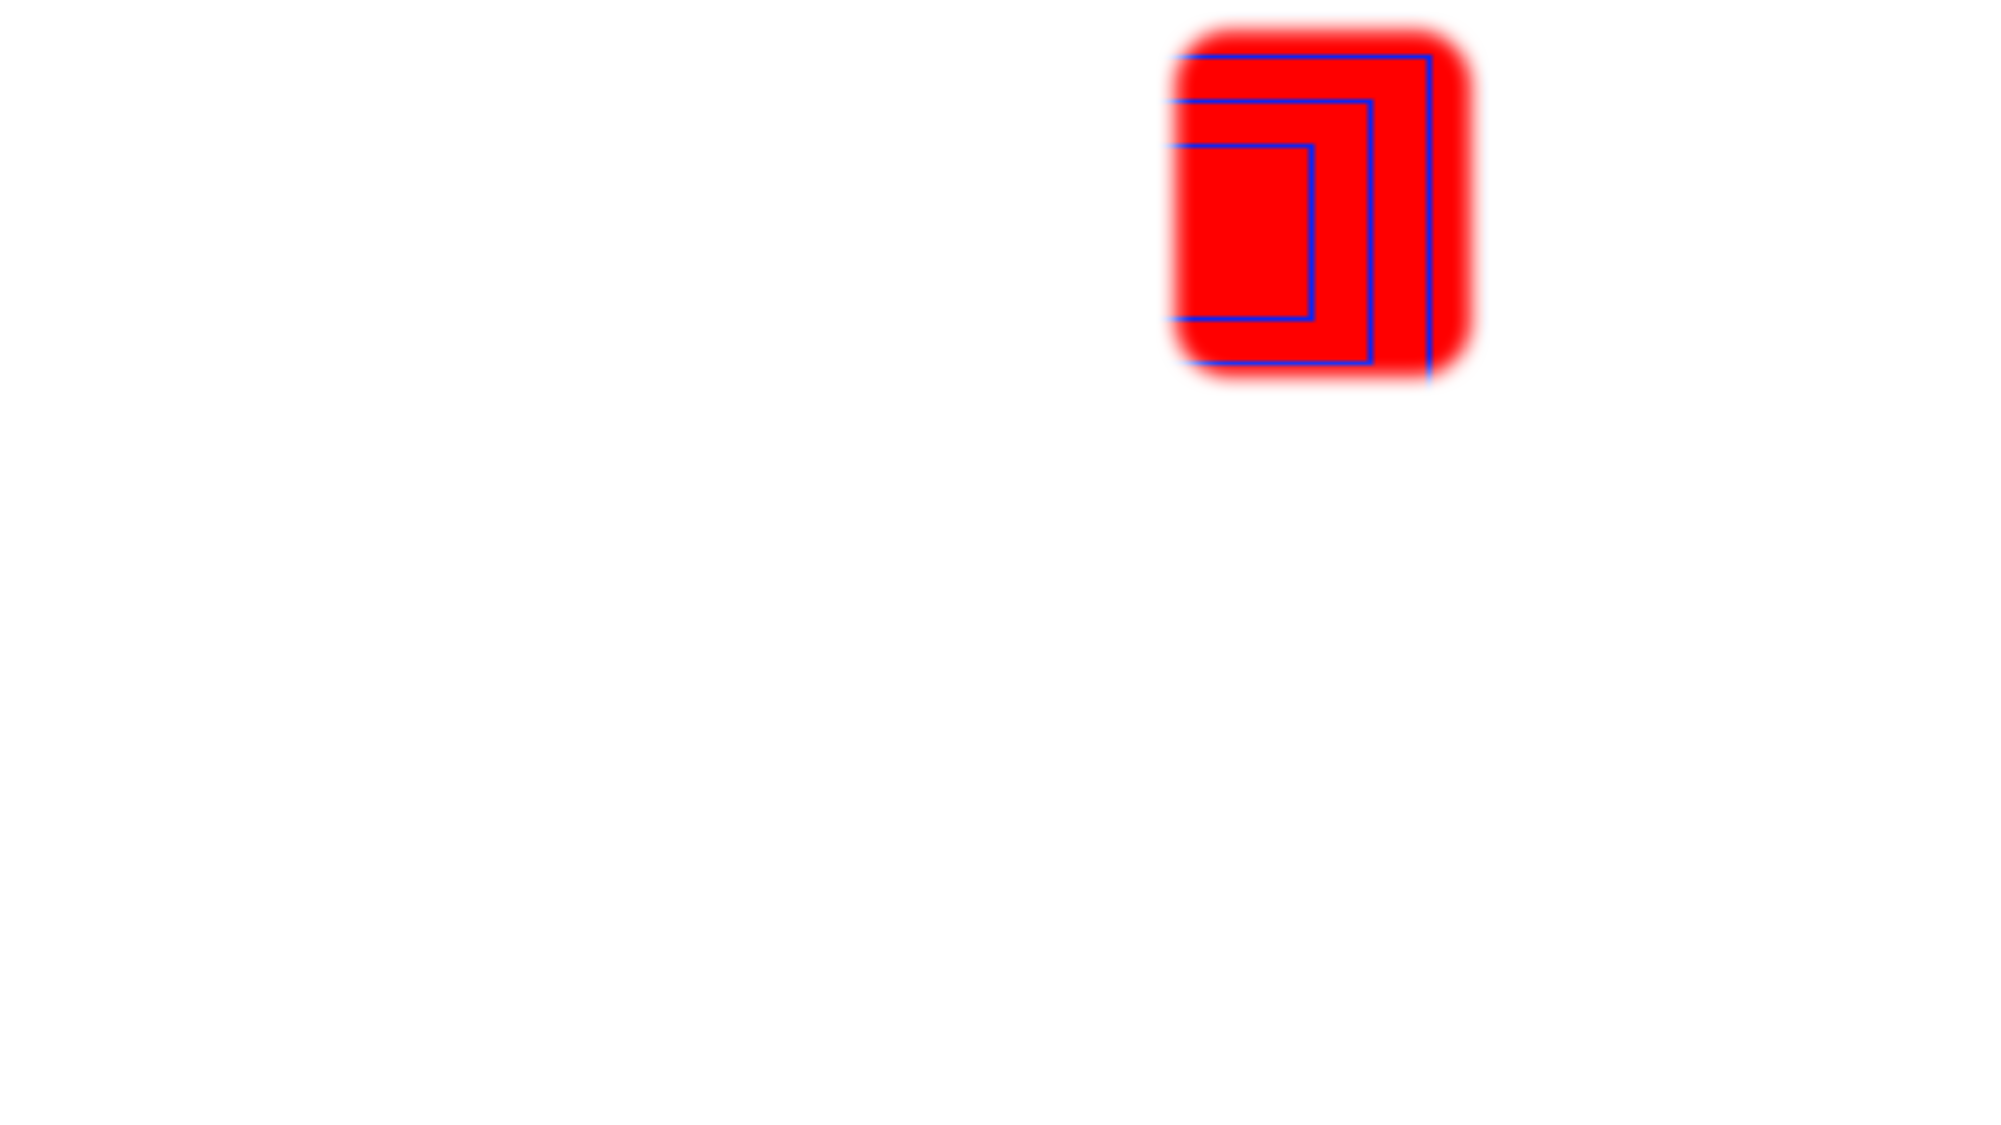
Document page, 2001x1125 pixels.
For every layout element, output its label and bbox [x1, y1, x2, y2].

picture [1155, 10, 1491, 397]
